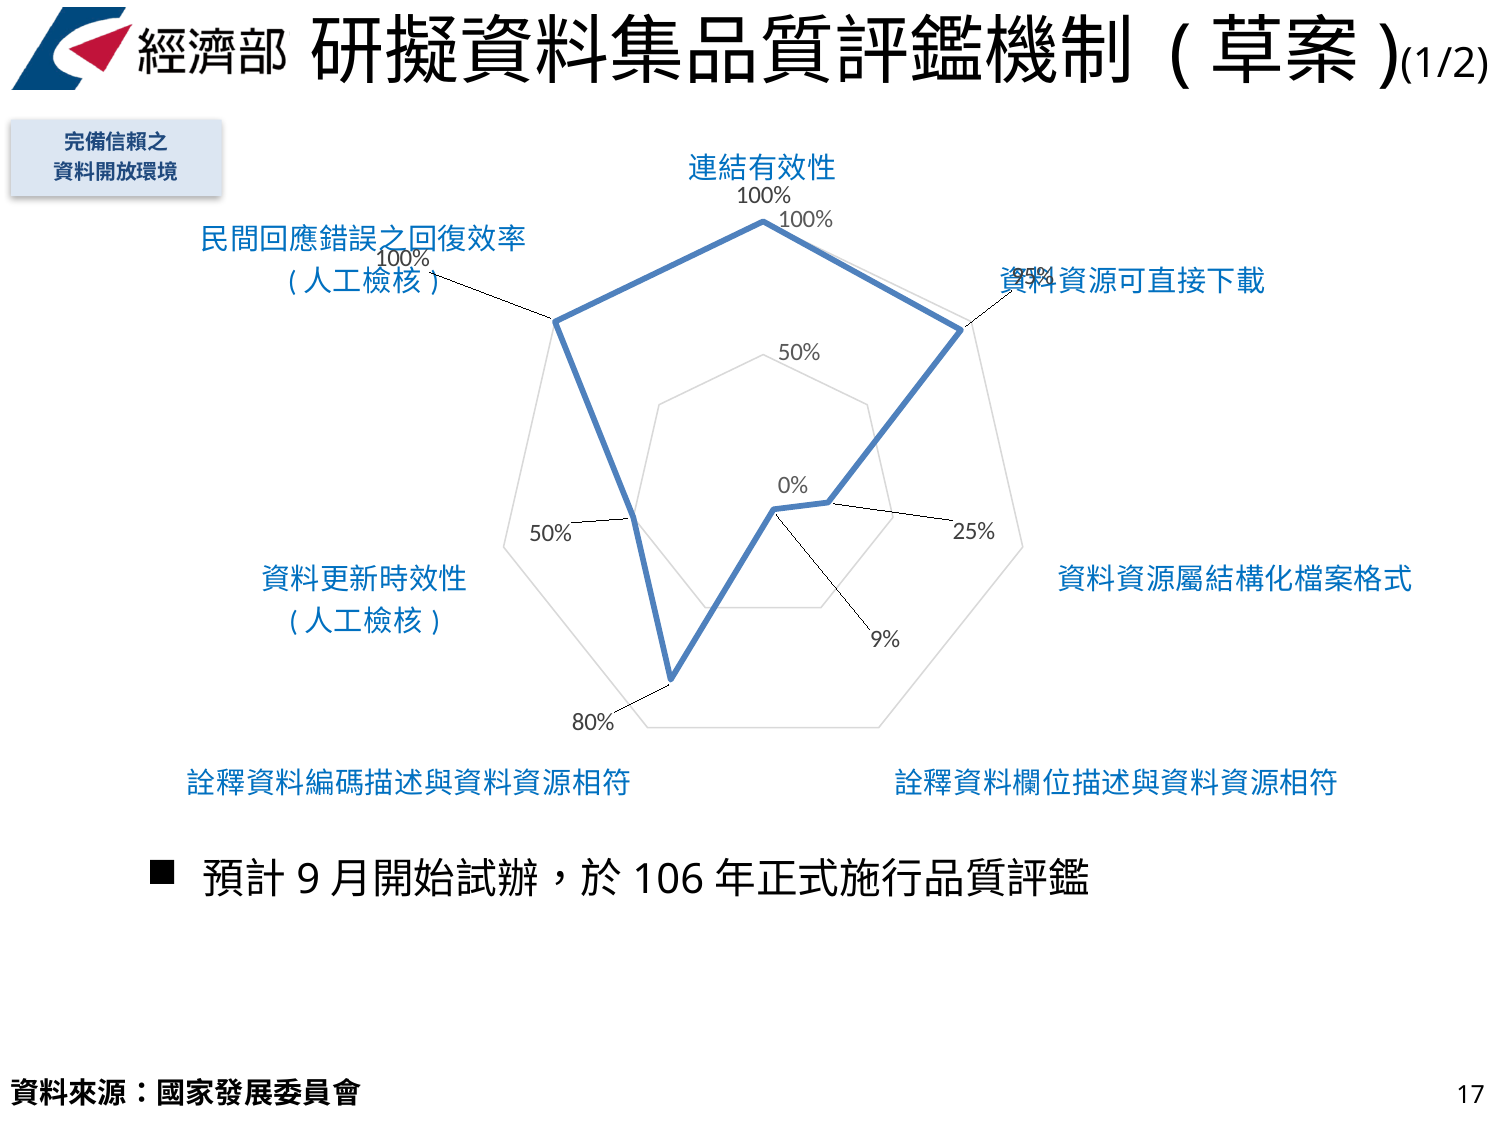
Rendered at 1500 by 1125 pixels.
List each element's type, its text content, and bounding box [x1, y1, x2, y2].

slide_number 17 [1149, 1065, 1500, 1125]
text_box 資料來源：國家發展委員會 [0, 1067, 377, 1117]
picture [11, 7, 65, 90]
chart [101, 63, 1426, 867]
text_box 研擬資料集品質評鑑機制 (草案)(1/2) [65, 0, 1500, 101]
text_box 預計9月開始試辦，於106年正式施行品質評鑑 [131, 874, 1395, 910]
text_box 完備信賴之 資料開放環境 [10, 119, 96, 197]
